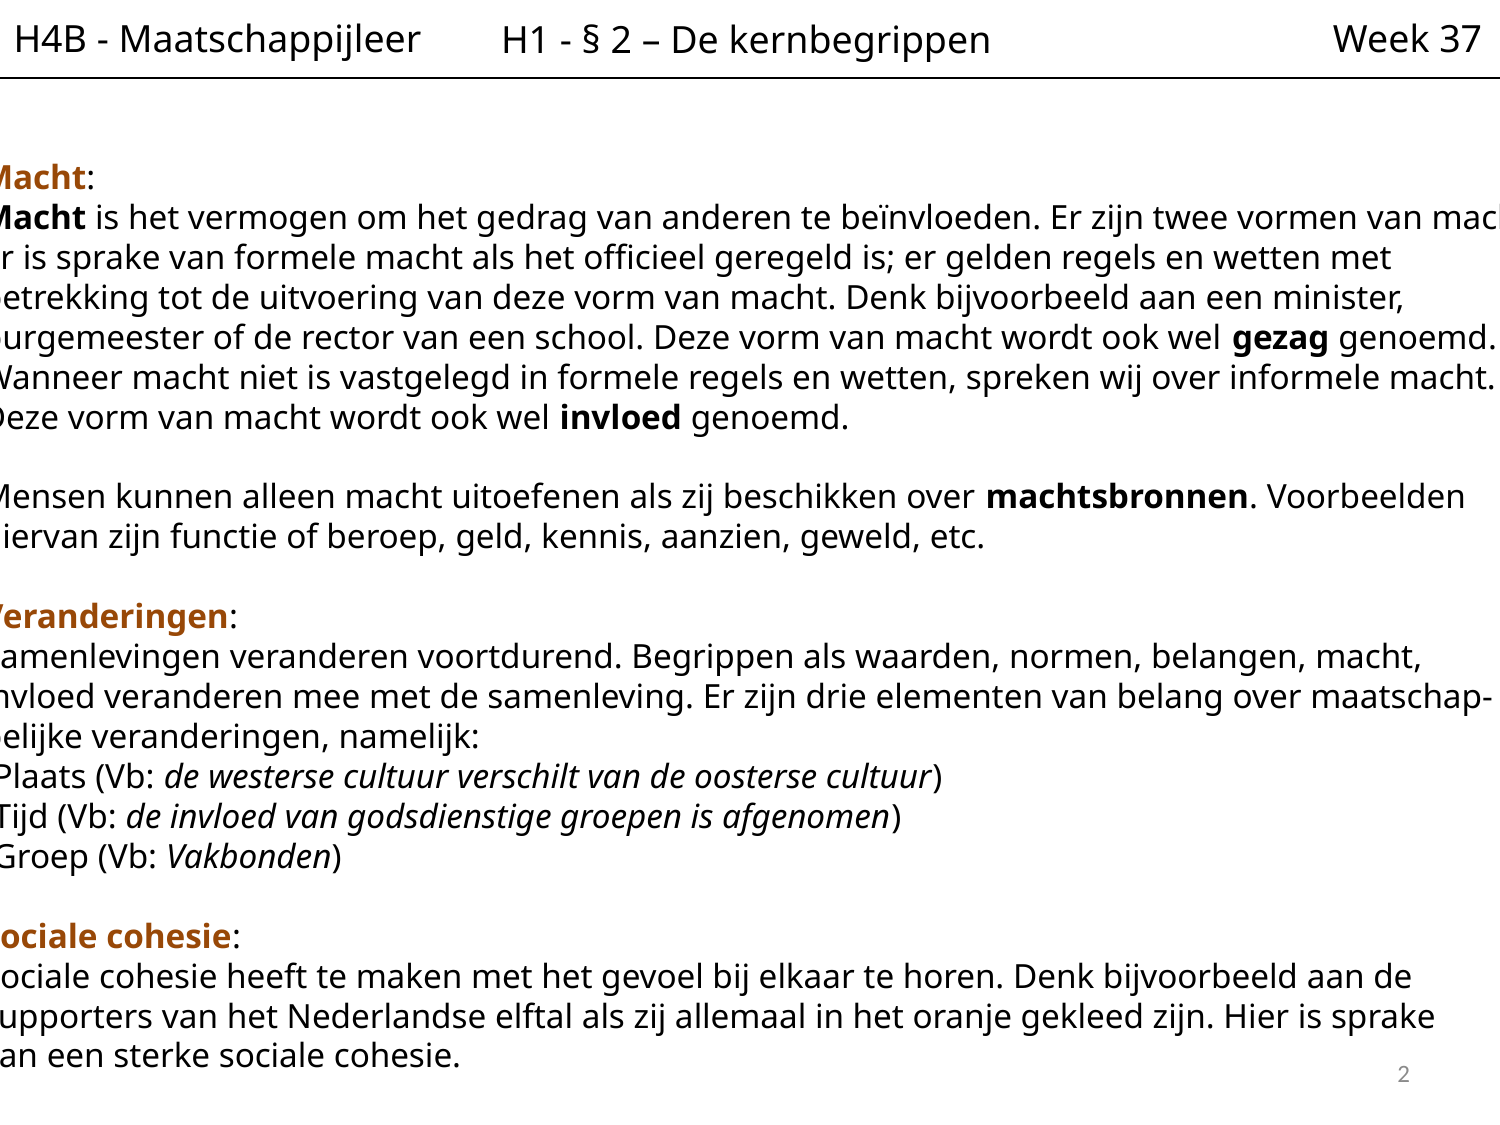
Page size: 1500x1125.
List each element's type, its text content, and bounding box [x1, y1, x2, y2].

text_box Week 37 [1318, 7, 1498, 67]
text_box H4B - Maatschappijleer [0, 7, 437, 67]
text_box H1 - § 2 – De kernbegrippen [486, 8, 1007, 68]
text_box Macht: Macht is het vermogen om het gedrag van anderen te beïnvloeden. Er zijn twee vormen van macht. Er is sprake van formele macht als het officieel geregeld is; er gelden regels en wetten met betrekking tot de uitvoering van deze vorm van macht. Denk bijvoorbeeld aan een minister, burgemeester of de rector van een school. Deze vorm van macht wordt ook wel gezag genoemd. Wanneer macht niet is vastgelegd in formele regels en wetten, spreken wij over informele macht. Deze vorm van macht wordt ook wel invloed genoemd. Mensen kunnen alleen macht uitoefenen als zij beschikken over machtsbronnen. Voorbeelden hiervan zijn functie of beroep, geld, kennis, aanzien, geweld, etc. Veranderingen: Samenlevingen veranderen voortdurend. Begrippen als waarden, normen, belangen, macht, invloed veranderen mee met de samenleving. Er zijn drie elementen van belang over maatschap- pelijke veranderingen, namelijk: Plaats (Vb: de westerse cultuur verschilt van de oosterse cultuur) Tijd (Vb: de invloed van godsdienstige groepen is afgenomen) Groep (Vb: Vakbonden) Sociale cohesie: Sociale cohesie heeft te maken met het gevoel bij elkaar te horen. Denk bijvoorbeeld aan de supporters van het Nederlandse elftal als zij allemaal in het oranje gekleed zijn. Hier is sprake van een sterke sociale cohesie. [0, 148, 1500, 1082]
slide_number 2 [1074, 1042, 1425, 1103]
